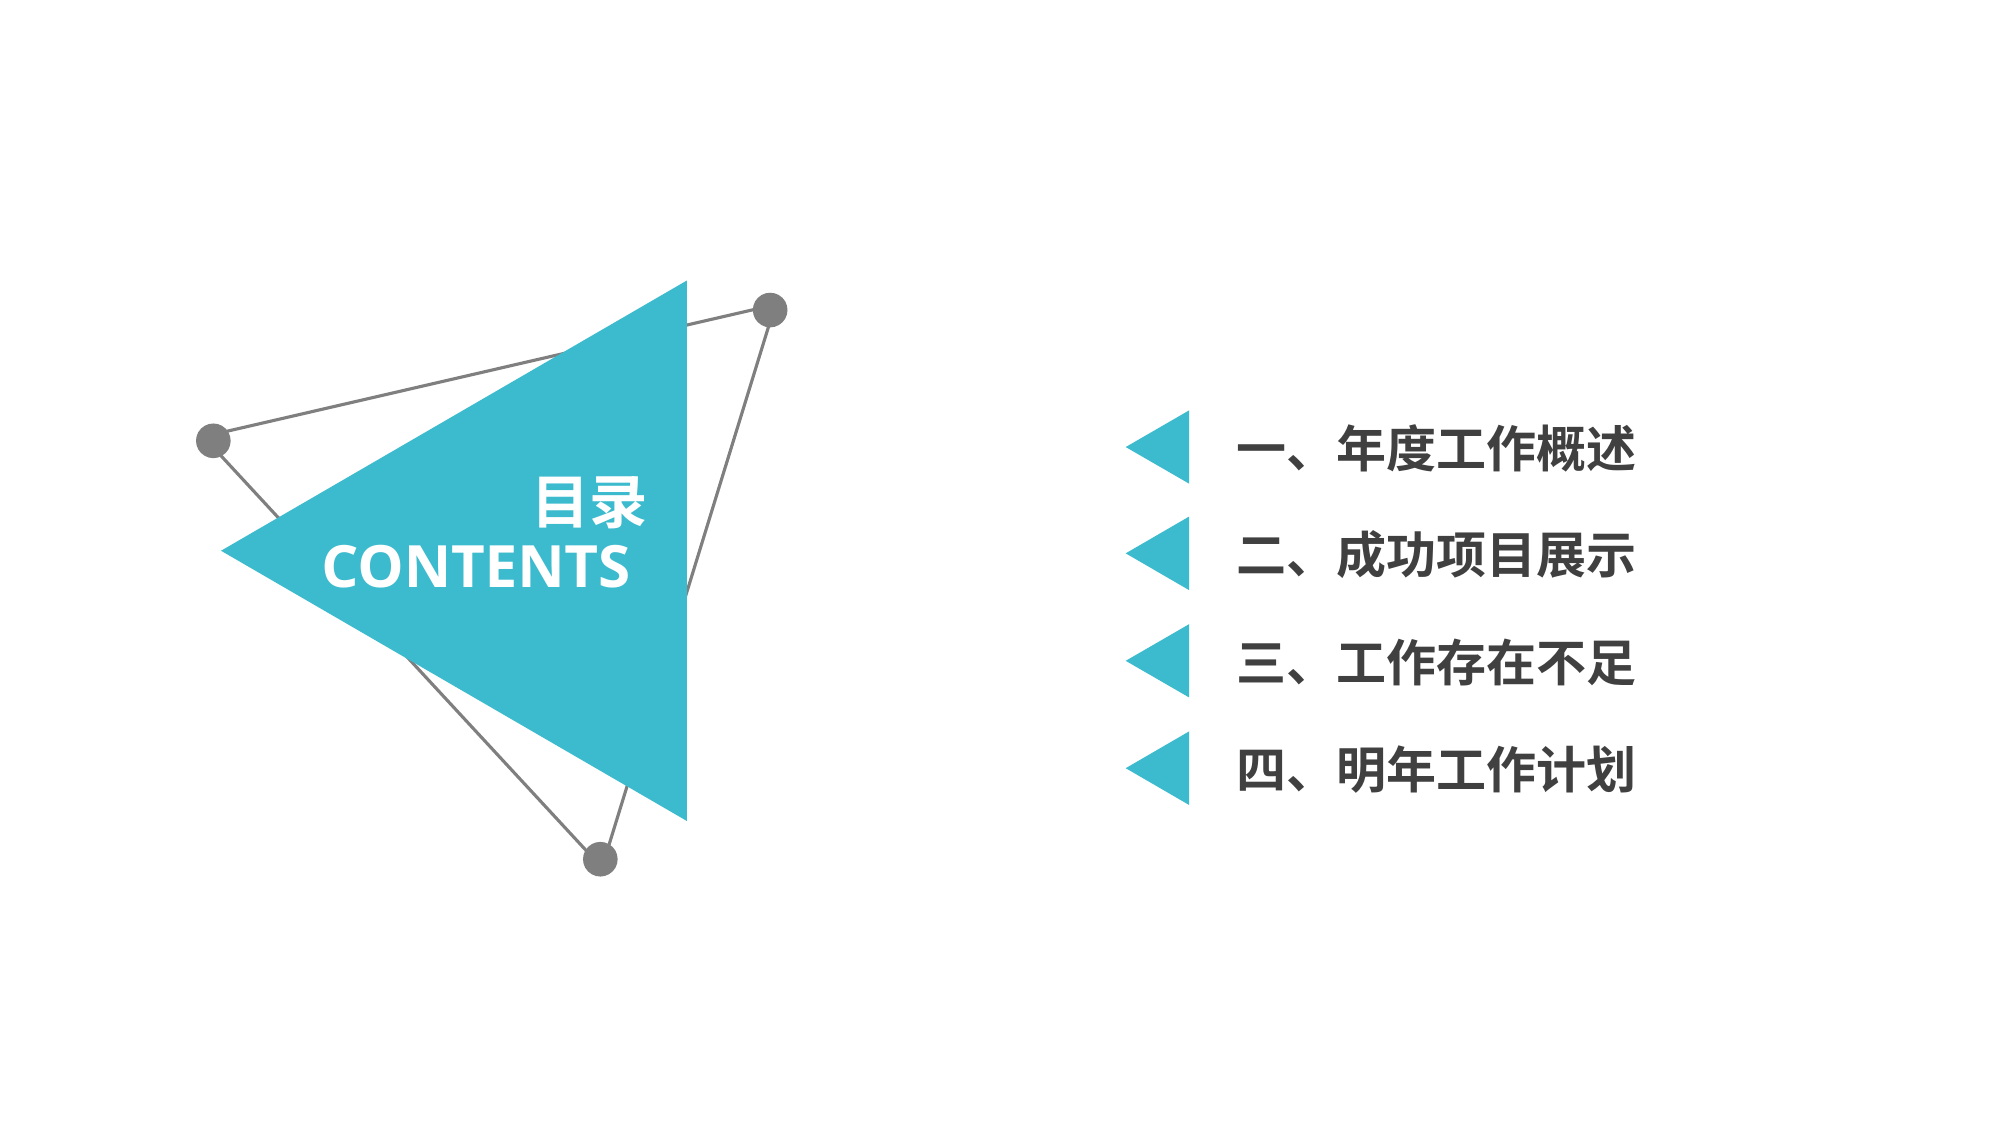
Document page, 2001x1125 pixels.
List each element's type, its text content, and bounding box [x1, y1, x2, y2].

text_box [1125, 516, 1190, 591]
text_box [1125, 624, 1190, 698]
text_box [1125, 731, 1190, 805]
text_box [191, 216, 788, 877]
text_box 一、年度工作概述 [1222, 410, 1664, 486]
text_box [1125, 410, 1190, 484]
text_box 四、明年工作计划 [1222, 731, 1664, 807]
text_box 二、成功项目展示 [1222, 516, 1664, 592]
text_box 三、工作存在不足 [1222, 624, 1664, 699]
